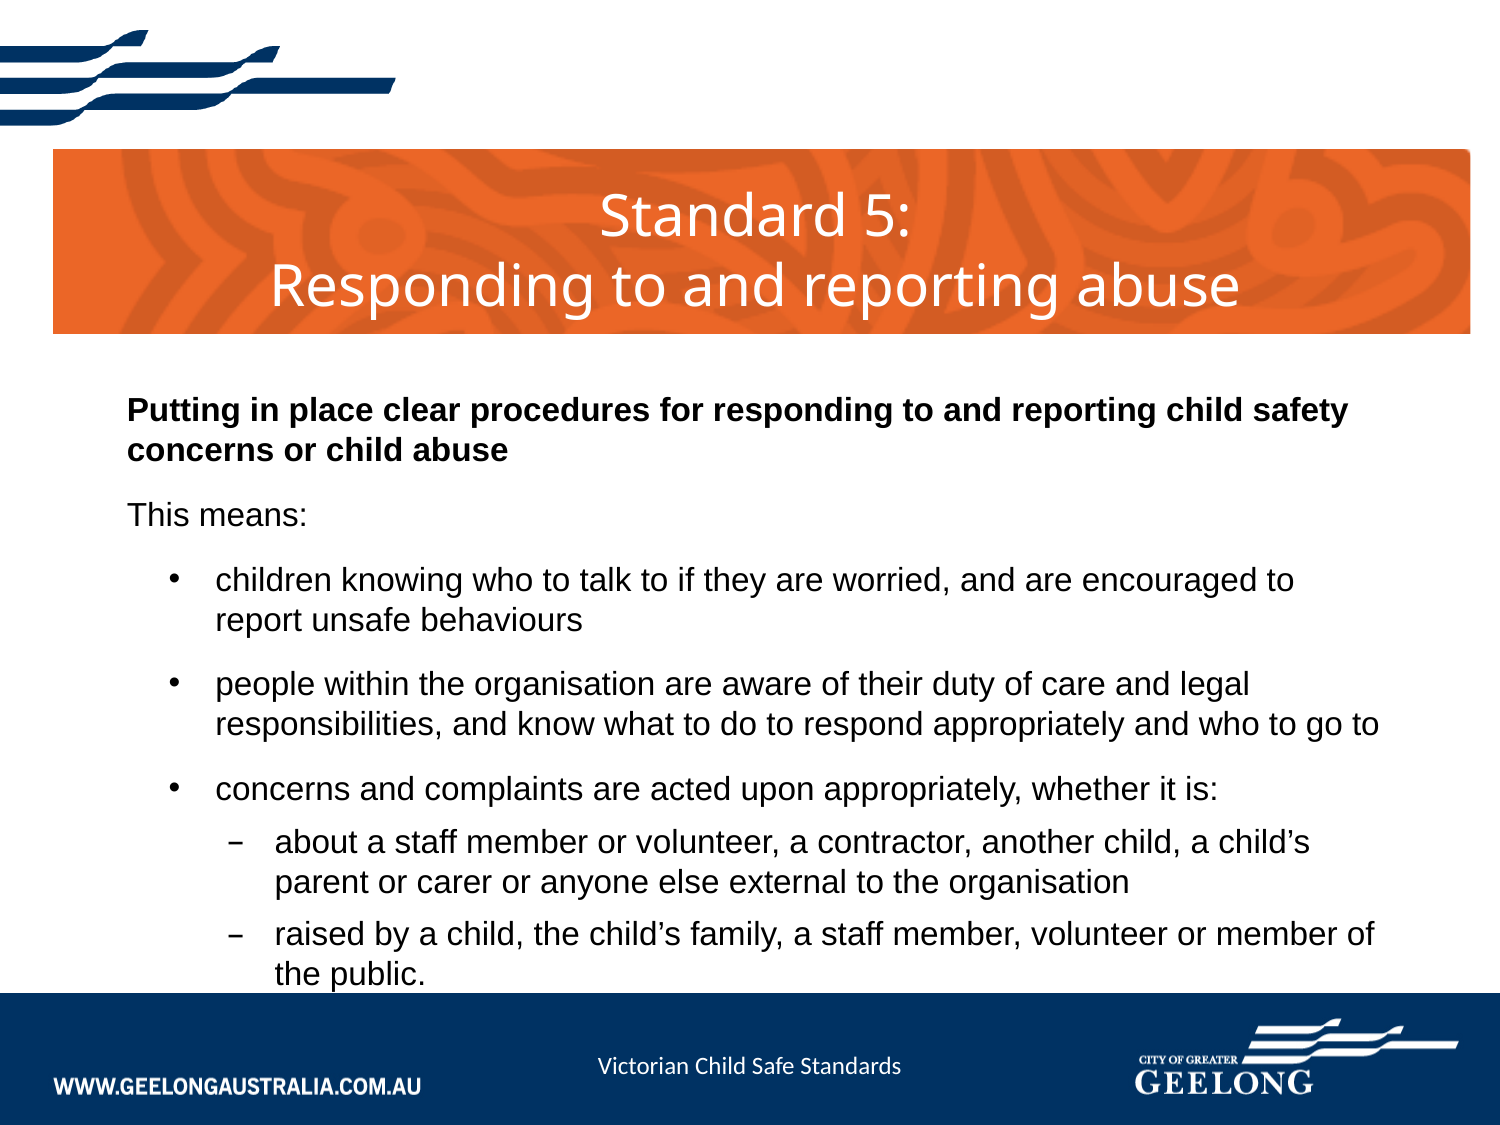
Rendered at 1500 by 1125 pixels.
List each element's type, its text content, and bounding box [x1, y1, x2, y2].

footer Victorian Child Safe Standards [512, 1042, 988, 1103]
picture [0, 993, 1500, 1125]
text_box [52, 148, 1471, 984]
picture [0, 30, 396, 126]
